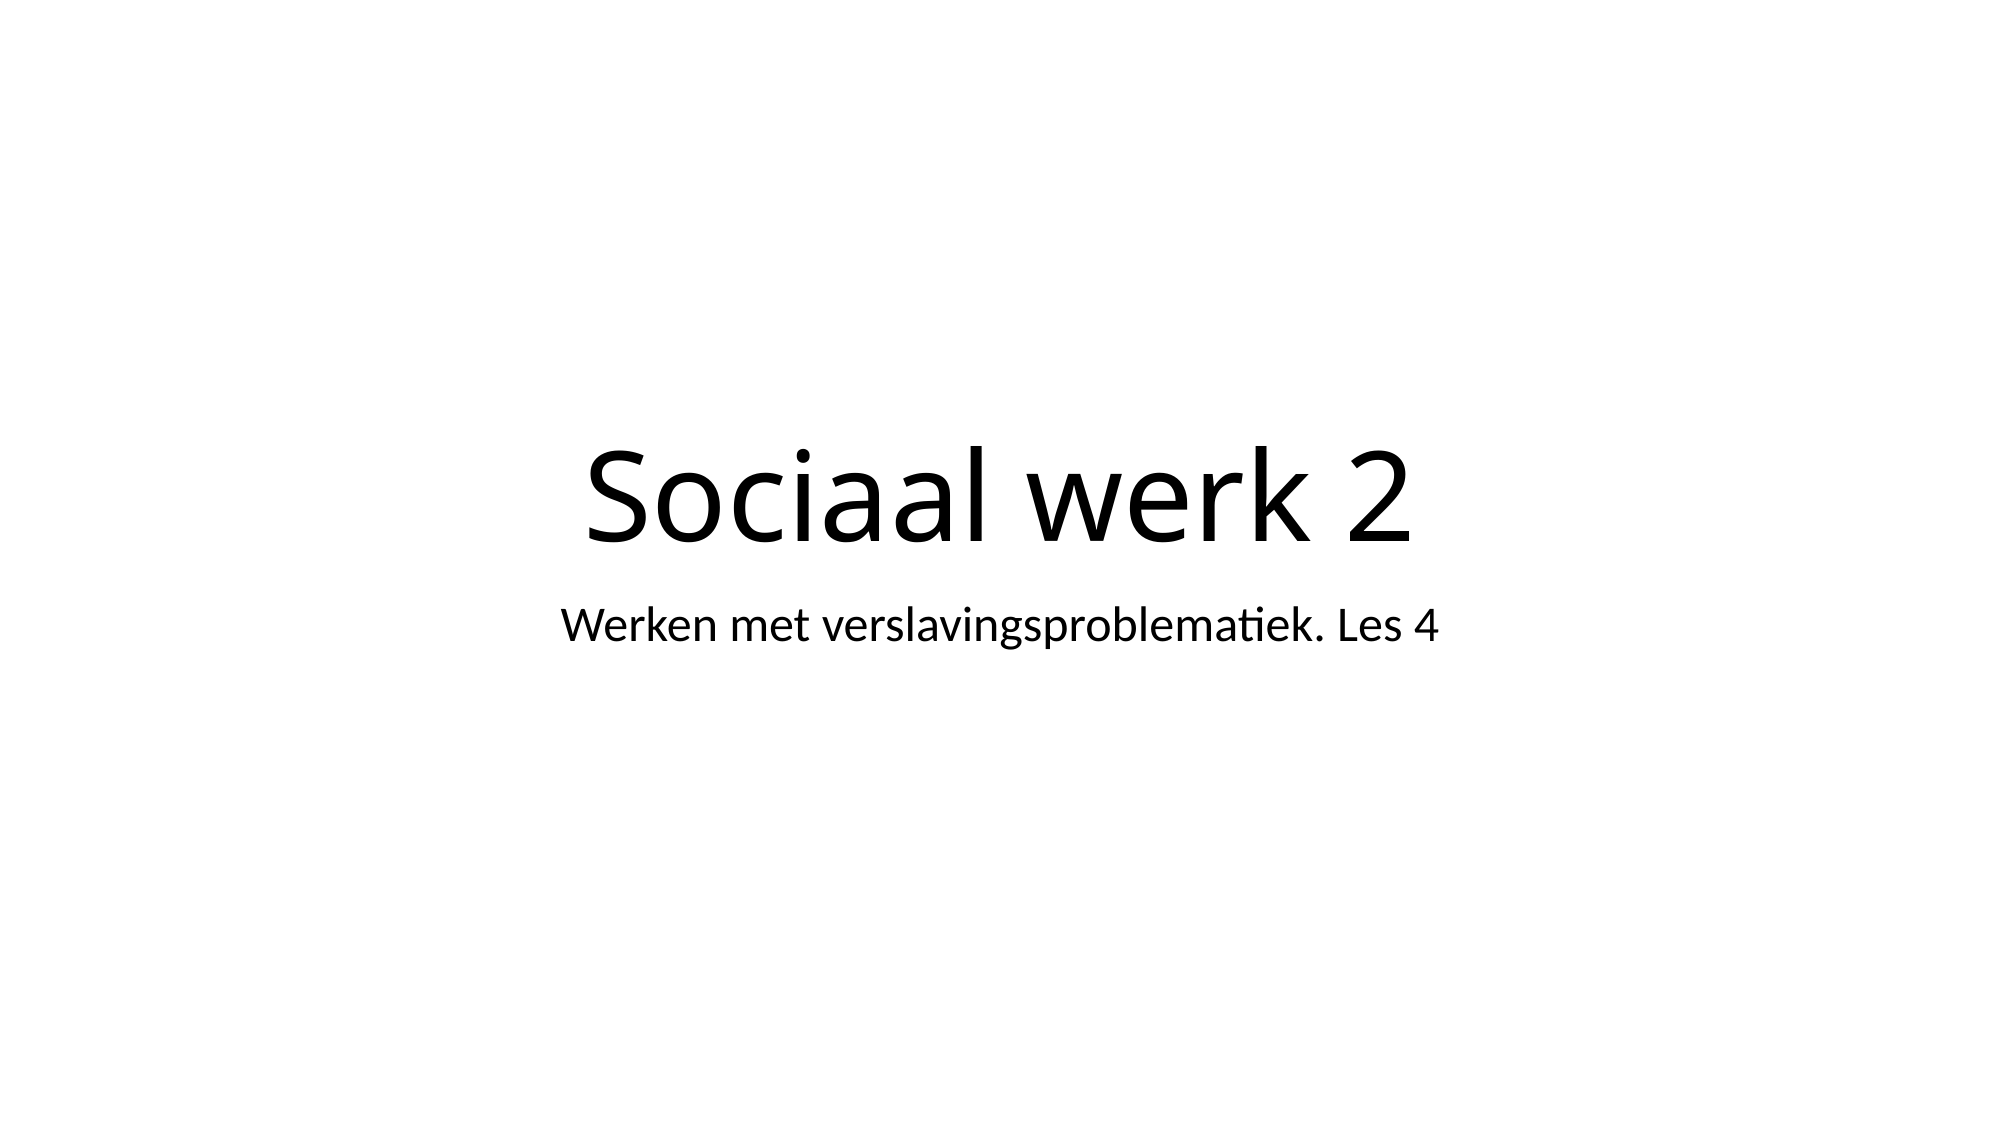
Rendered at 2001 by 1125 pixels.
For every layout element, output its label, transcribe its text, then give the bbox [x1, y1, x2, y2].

title Sociaal werk 2 [249, 184, 1750, 576]
subtitle Werken met verslavingsproblematiek. Les 4 [249, 590, 1750, 863]
